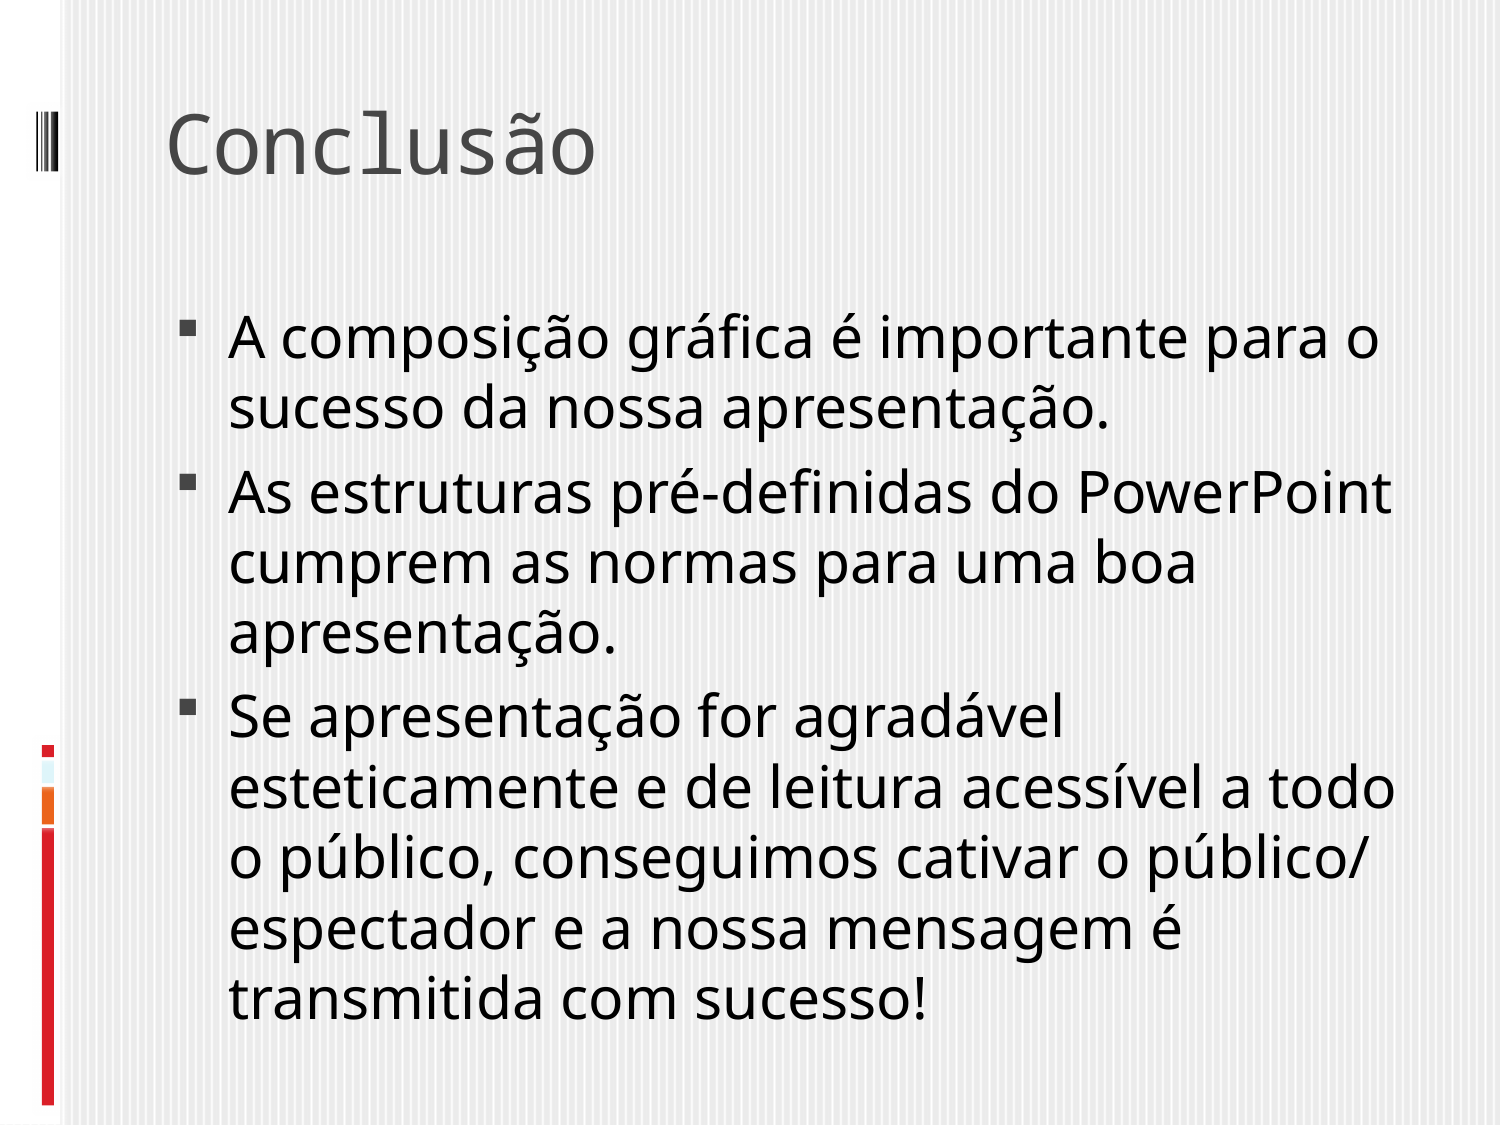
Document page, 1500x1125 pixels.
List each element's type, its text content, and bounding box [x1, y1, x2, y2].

title Conclusão [150, 83, 1425, 234]
list A composição gráfica é importante para o sucesso da nossa apresentação. As estruturas pré-definidas do PowerPoint cumprem as normas para uma boa apresentação. Se apresentação for agradável esteticamente e de leitura acessível a todo o público, conseguimos cativar o público/ espectador e a nossa mensagem é transmitida com sucesso! [150, 292, 1425, 1043]
